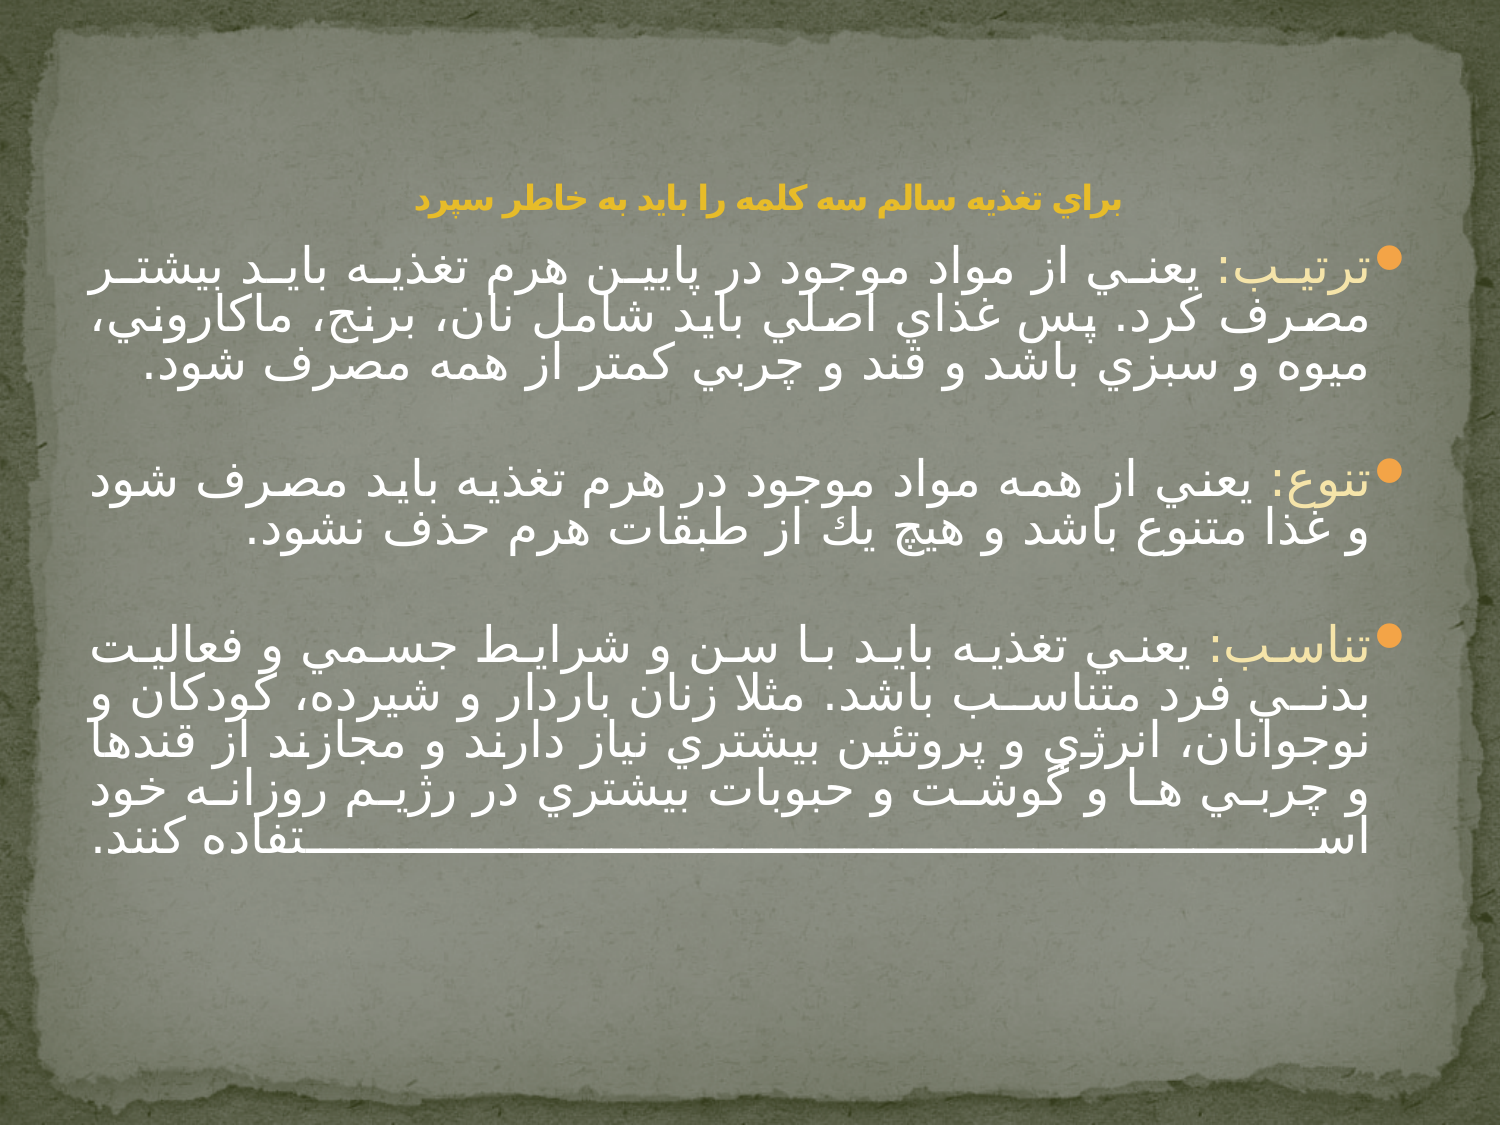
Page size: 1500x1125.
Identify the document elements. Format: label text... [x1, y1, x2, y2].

title براي تغذيه سالم سه كلمه را بايد به خاطر سپرد [74, 124, 1463, 225]
list ترتيب: يعني از مواد موجود در پايين هرم تغذيه بايد بيشتر مصرف كرد. پس غذاي اصلي بايد شامل نان، برنج، ماكاروني، ميوه و سبزي باشد و قند و چربي كمتر از همه مصرف شود. تنوع: يعني از همه مواد موجود در هرم تغذيه بايد مصرف شود و غذا متنوع باشد و هيچ يك از طبقات هرم حذف نشود. تناسب: يعني تغذيه بايد با سن و شرايط جسمي و فعاليت بدني فرد متناسب باشد. مثلا زنان باردار و شيرده، كودكان و نوجوانان، انرژي و پروتئين بيشتري نياز دارند و مجازند از قندها و چربي ها و گوشت و حبوبات بيشتري در رژيم روزانه خود استفاده كنند. [74, 237, 1426, 1006]
